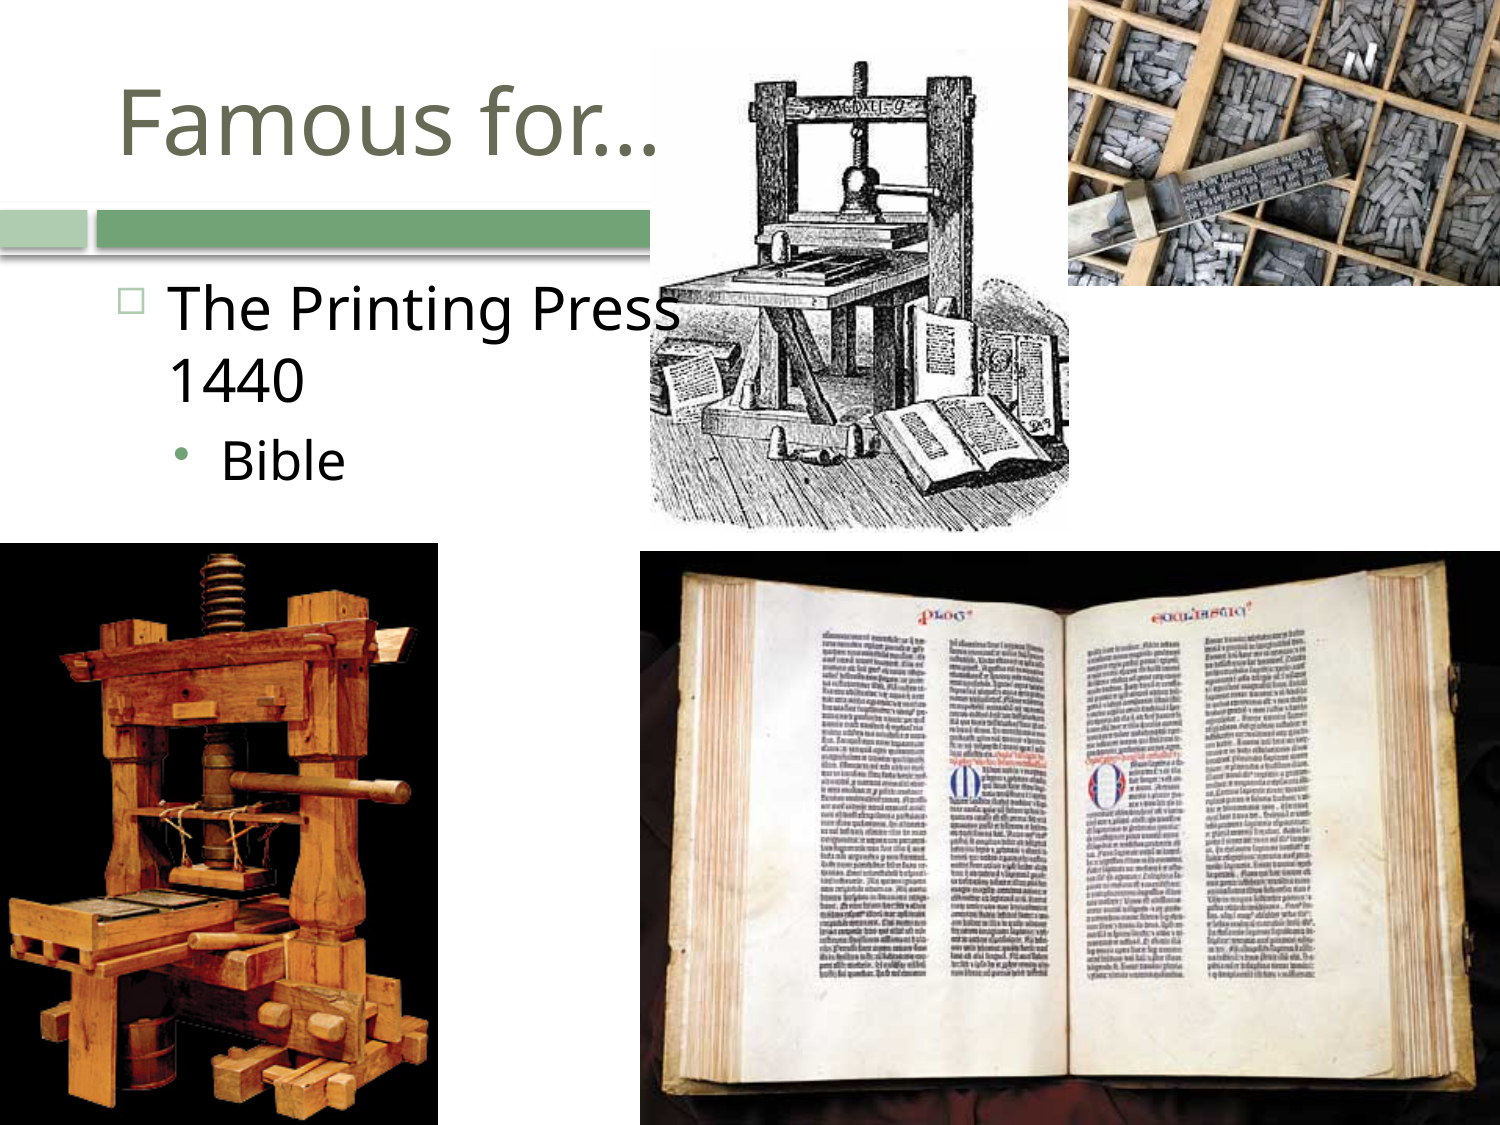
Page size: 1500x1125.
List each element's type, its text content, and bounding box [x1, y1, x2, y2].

picture [640, 551, 1500, 1125]
picture [0, 543, 438, 1125]
title Famous for… [100, 37, 1062, 200]
picture [649, 0, 1500, 534]
list The Printing Press 1440 Bible [100, 262, 738, 1000]
